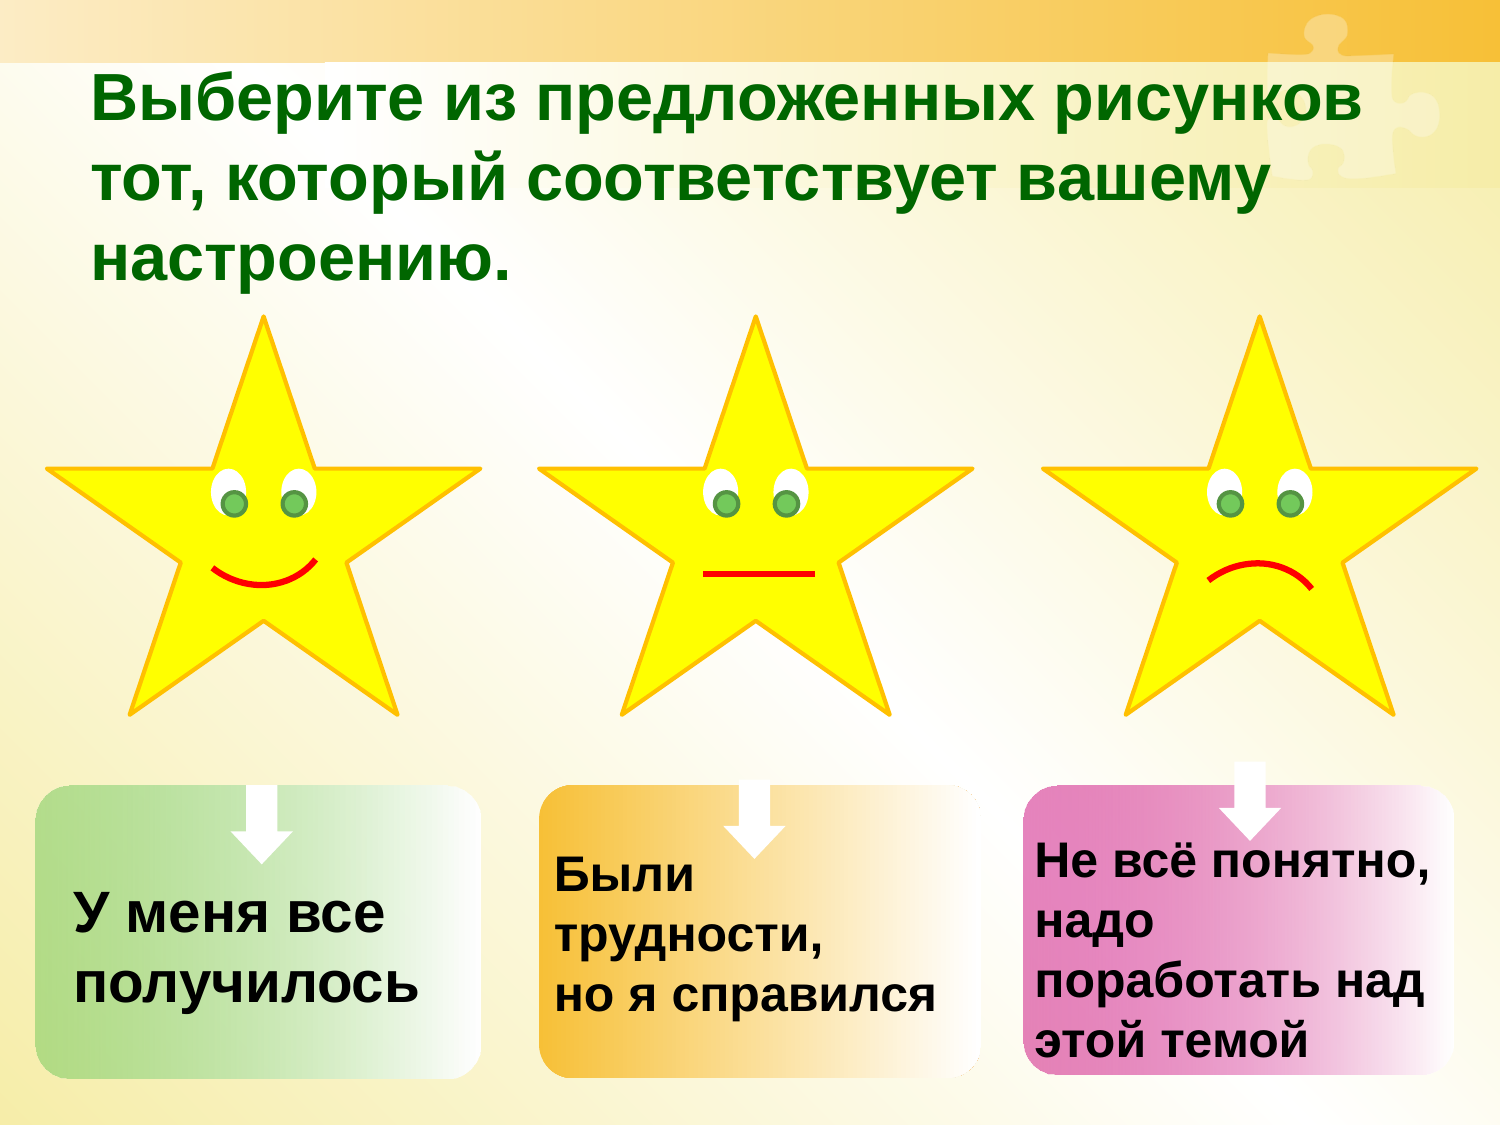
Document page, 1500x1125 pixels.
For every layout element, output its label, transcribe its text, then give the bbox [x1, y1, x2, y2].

text_box [538, 1028, 981, 1079]
text_box [771, 785, 981, 834]
picture [1265, 12, 1441, 185]
text_box Не всё понятно, надо поработать над этой темой [1019, 820, 1465, 1075]
text_box [1218, 761, 1282, 841]
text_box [46, 316, 481, 716]
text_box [1042, 316, 1477, 716]
text_box [230, 785, 293, 865]
text_box [723, 779, 786, 859]
text_box У меня все получилось [58, 867, 493, 1022]
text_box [538, 316, 973, 716]
text_box Были трудности, но я справился [539, 834, 985, 1030]
text_box [539, 785, 738, 834]
title Выберите из предложенных рисунков тот, который соответствует вашему настроению. [74, 23, 1426, 325]
text_box [35, 785, 481, 1079]
text_box [1023, 785, 1234, 820]
text_box [1266, 785, 1454, 820]
